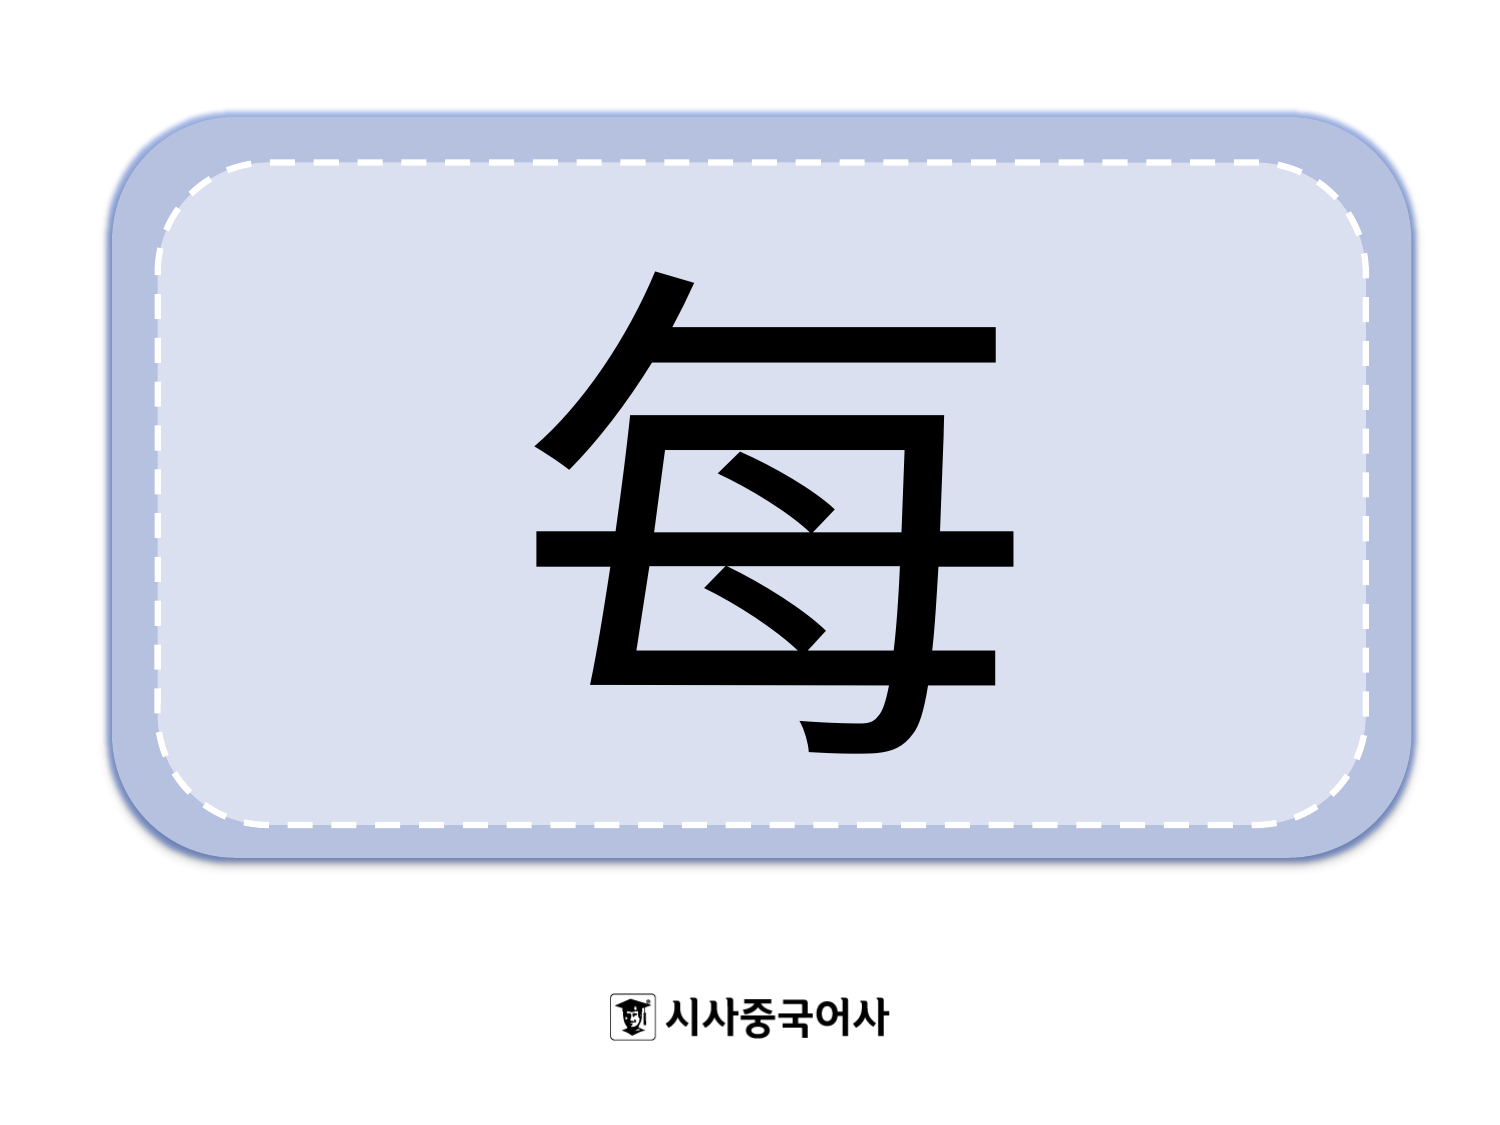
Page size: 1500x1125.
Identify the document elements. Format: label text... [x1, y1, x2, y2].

picture [602, 987, 898, 1047]
text_box [162, 160, 1371, 824]
text_box 每 [171, 172, 1380, 836]
